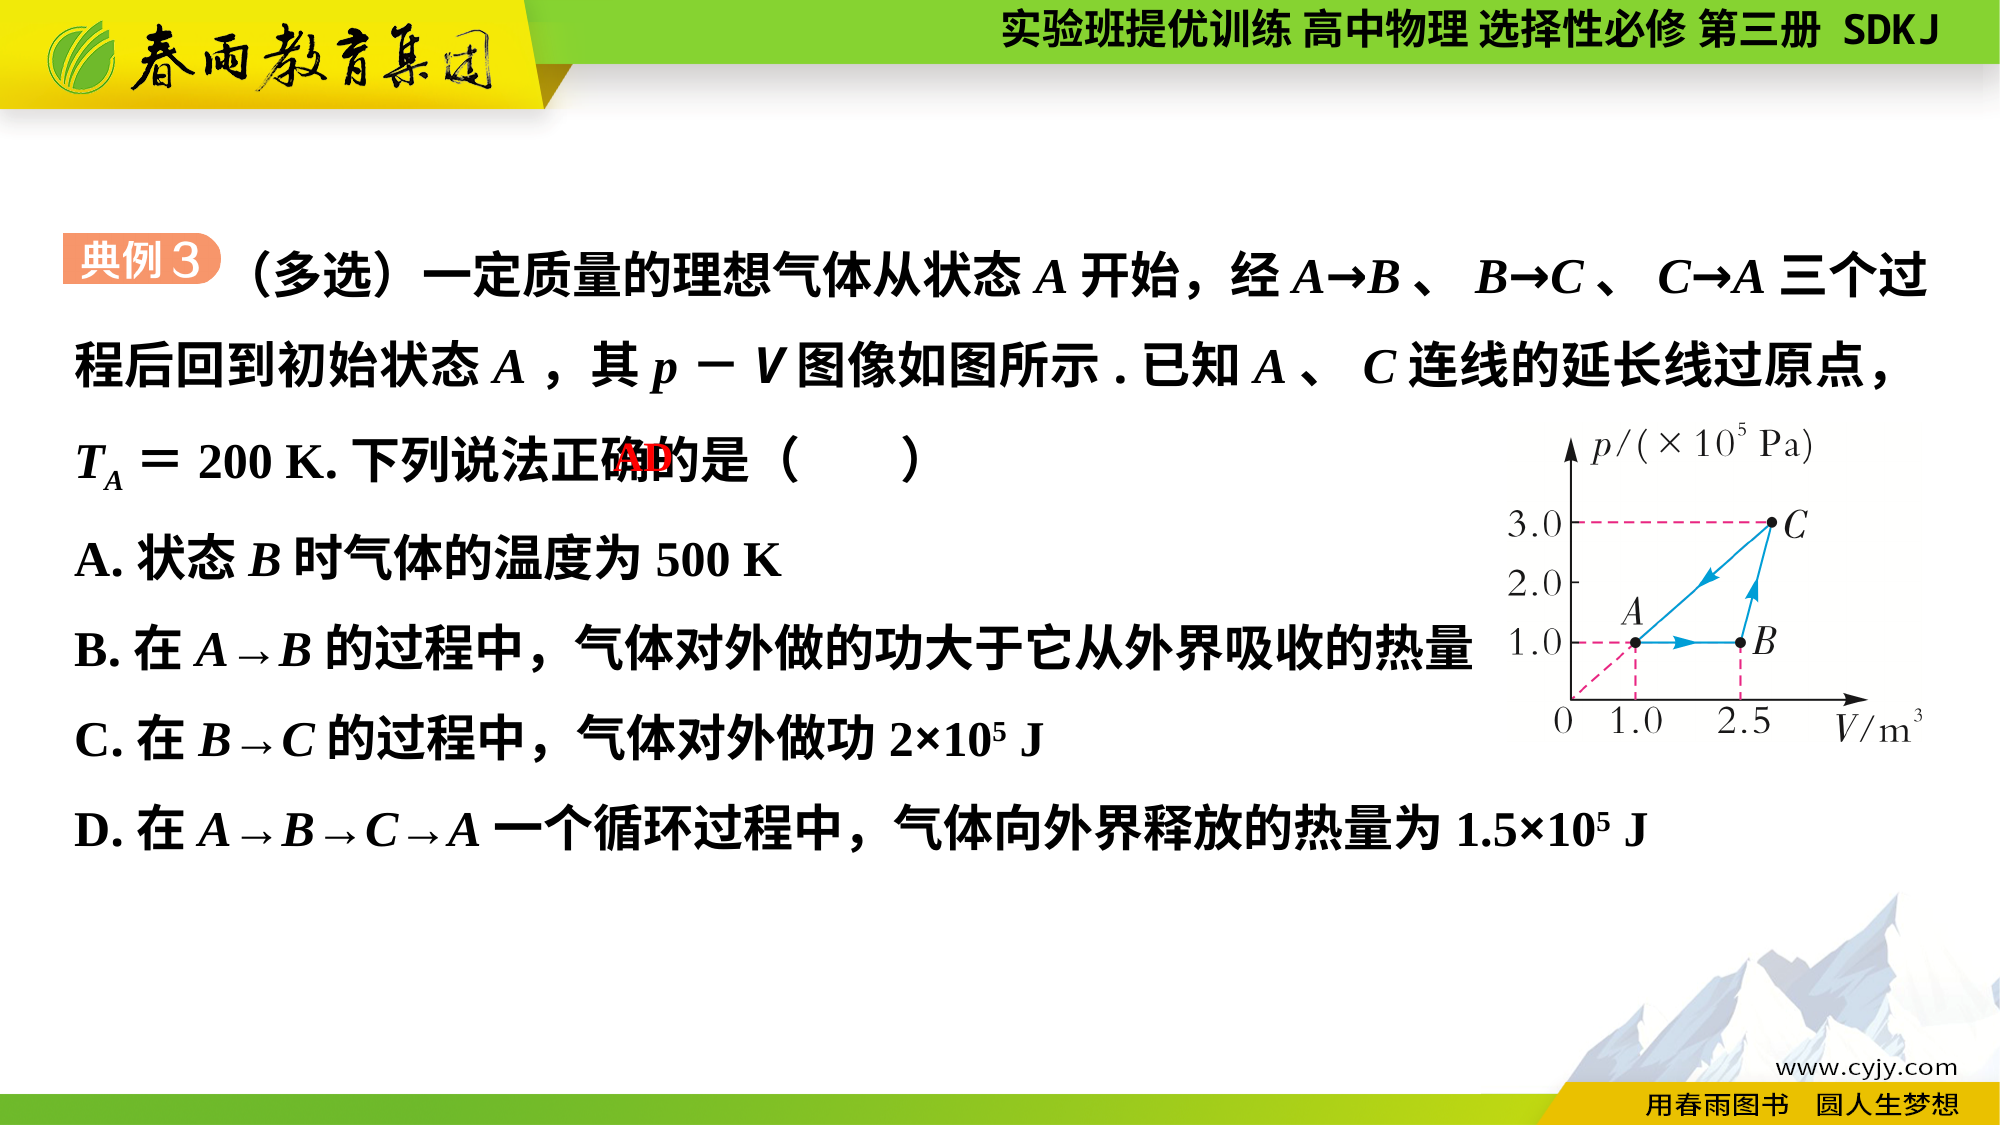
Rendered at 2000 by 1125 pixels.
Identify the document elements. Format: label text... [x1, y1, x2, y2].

list （多选）一定质量的理想气体从状态A开始，经A→B、B→C、C→A三个过程后回到初始状态A，其p－V图像如图所示.已知A、C连线的延长线过原点，TA＝200 K.下列说法正确的是（ ） A.状态B时气体的温度为500 K B.在A→B的过程中，气体对外做的功大于它从外界吸收的热量 C.在B→C的过程中，气体对外做功2×105 J D.在A→B→C→A一个循环过程中，气体向外界释放的热量为1.5×105 J [59, 206, 1944, 858]
picture [0, 0, 2000, 1125]
text_box AD [598, 397, 697, 487]
